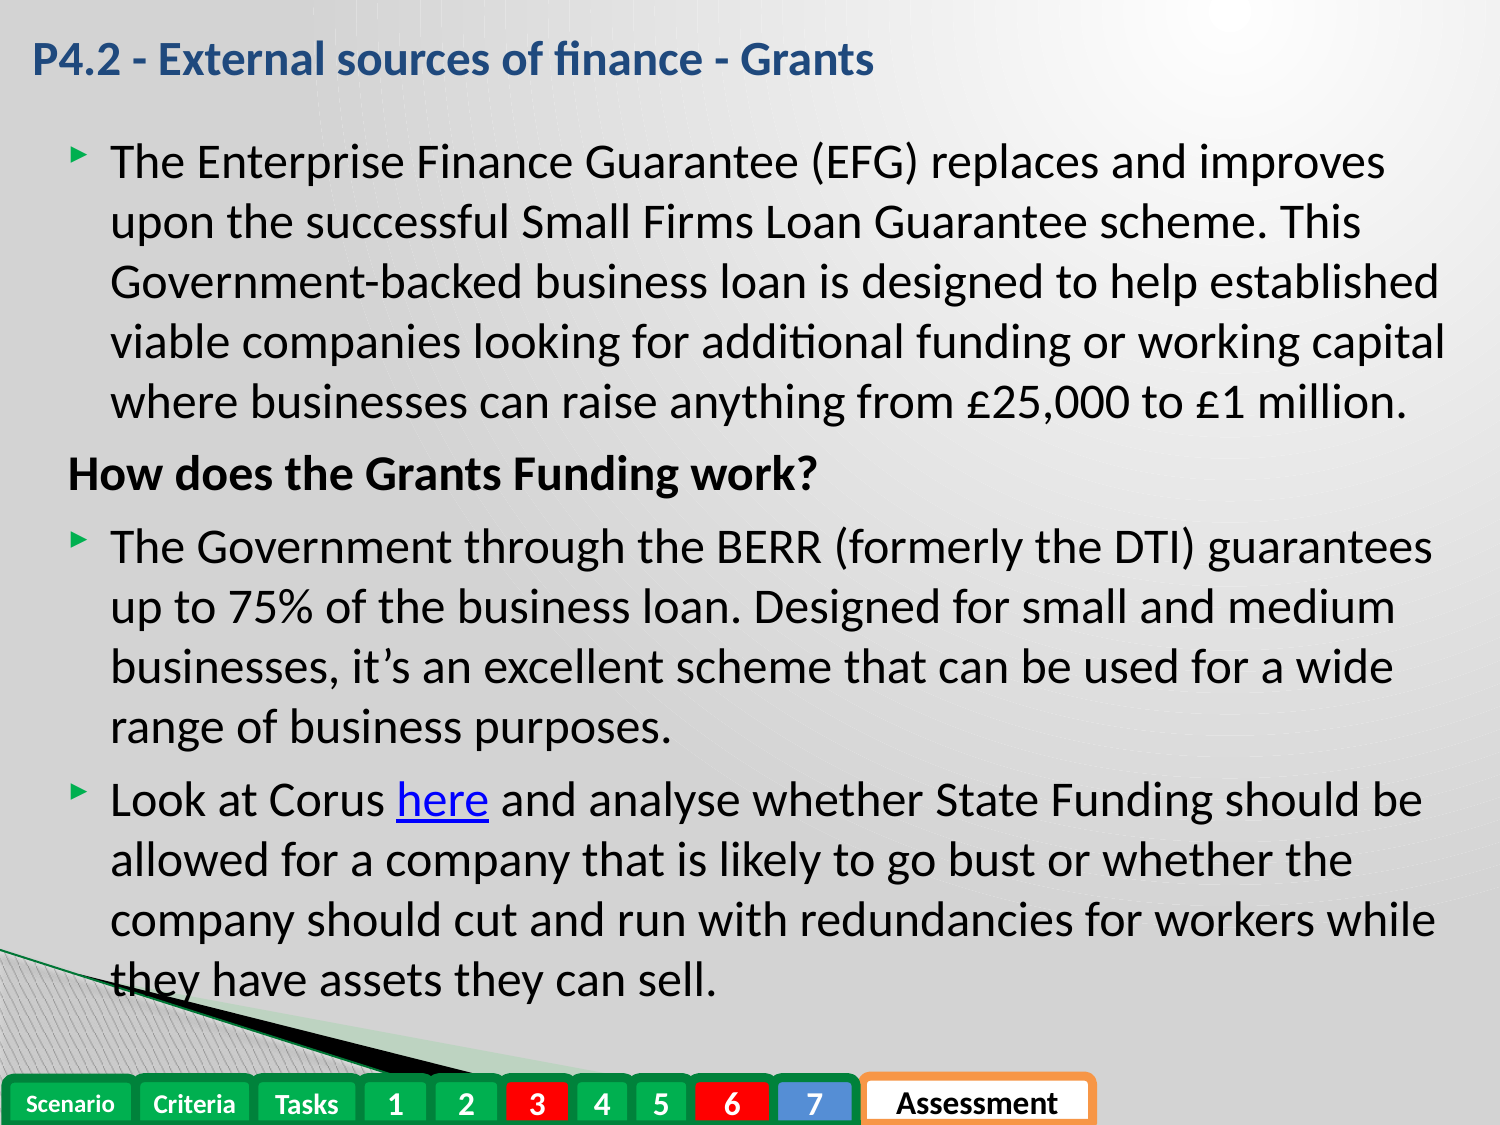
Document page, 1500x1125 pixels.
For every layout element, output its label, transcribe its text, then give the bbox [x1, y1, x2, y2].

title P4.2 - External sources of finance - Grants [17, 19, 1489, 94]
list The Enterprise Finance Guarantee (EFG) replaces and improves upon the successful Small Firms Loan Guarantee scheme. This Government-backed business loan is designed to help established viable companies looking for additional funding or working capital where businesses can raise anything from £25,000 to £1 million. How does the Grants Funding work? The Government through the BERR (formerly the DTI) guarantees up to 75% of the business loan. Designed for small and medium businesses, it’s an excellent scheme that can be used for a wide range of business purposes. Look at Corus here and analyse whether State Funding should be allowed for a company that is likely to go bust or whether the company should cut and run with redundancies for workers while they have assets they can sell. [35, 121, 1465, 1047]
